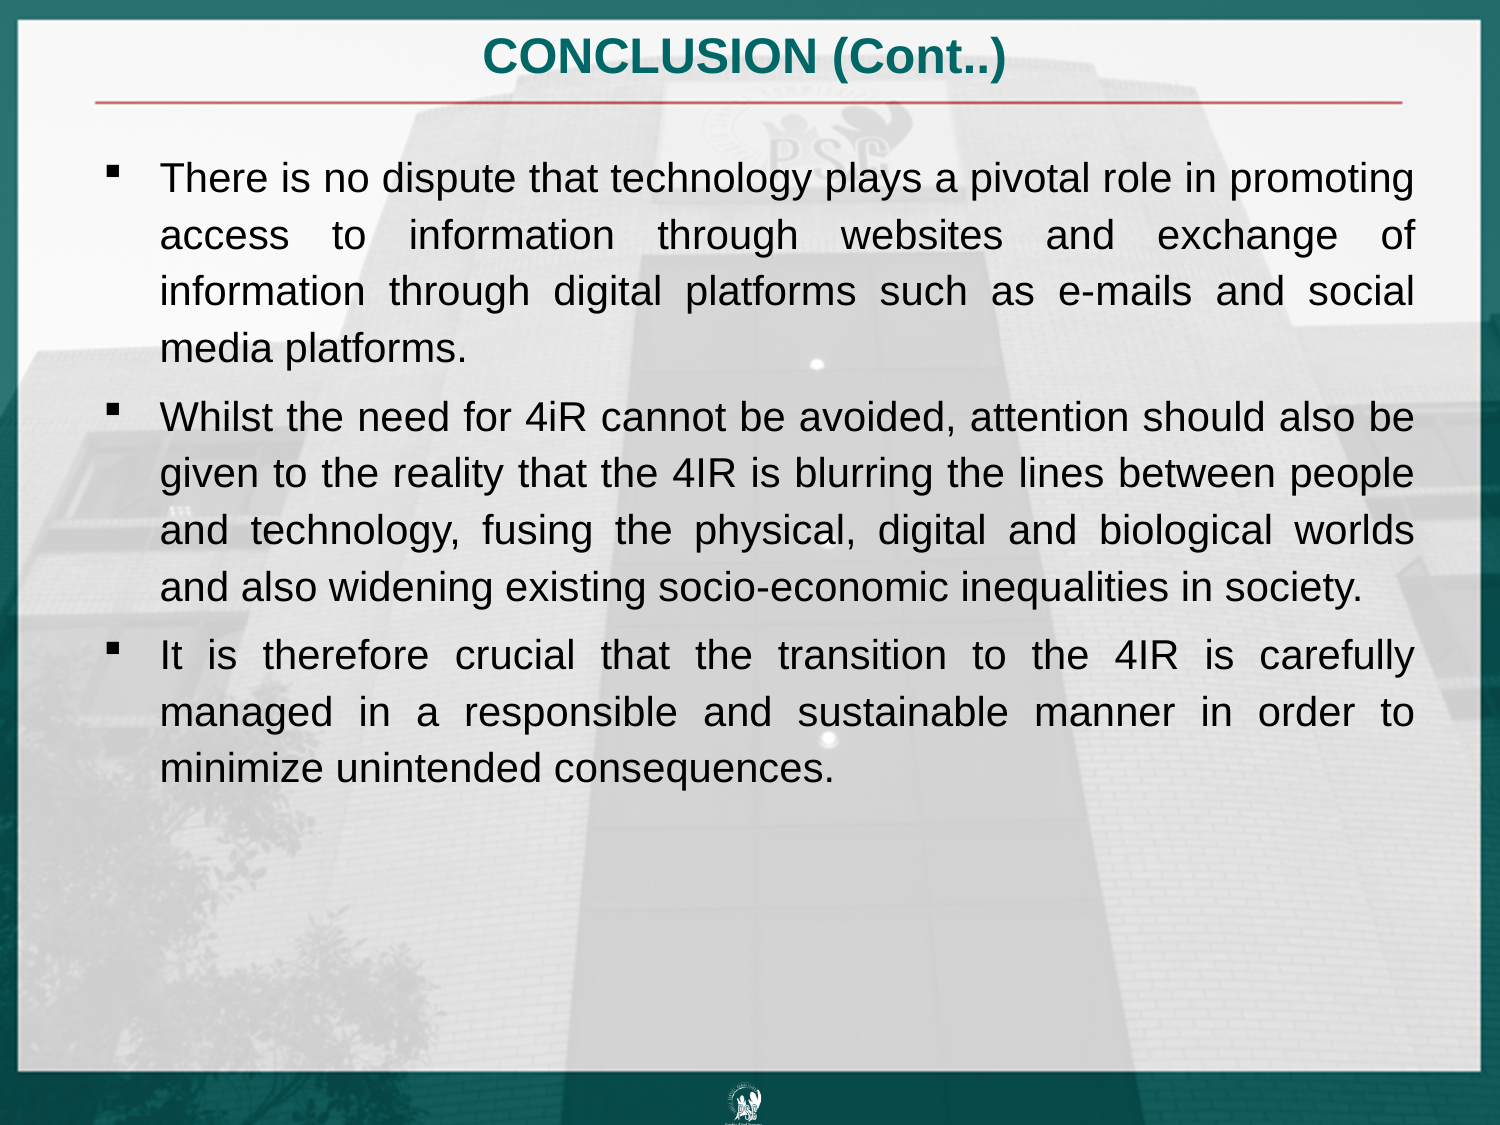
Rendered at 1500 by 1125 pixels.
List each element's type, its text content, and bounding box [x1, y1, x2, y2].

slide_number 32 [1080, 1012, 1431, 1073]
text_box CONCLUSION (Cont..) [88, 15, 1402, 91]
picture [0, 0, 1500, 1125]
text_box There is no dispute that technology plays a pivotal role in promoting access to information through websites and exchange of information through digital platforms such as e-mails and social media platforms. Whilst the need for 4iR cannot be avoided, attention should also be given to the reality that the 4IR is blurring the lines between people and technology, fusing the physical, digital and biological worlds and also widening existing socio-economic inequalities in society. It is therefore crucial that the transition to the 4IR is carefully managed in a responsible and sustainable manner in order to minimize unintended consequences. [88, 137, 1431, 861]
